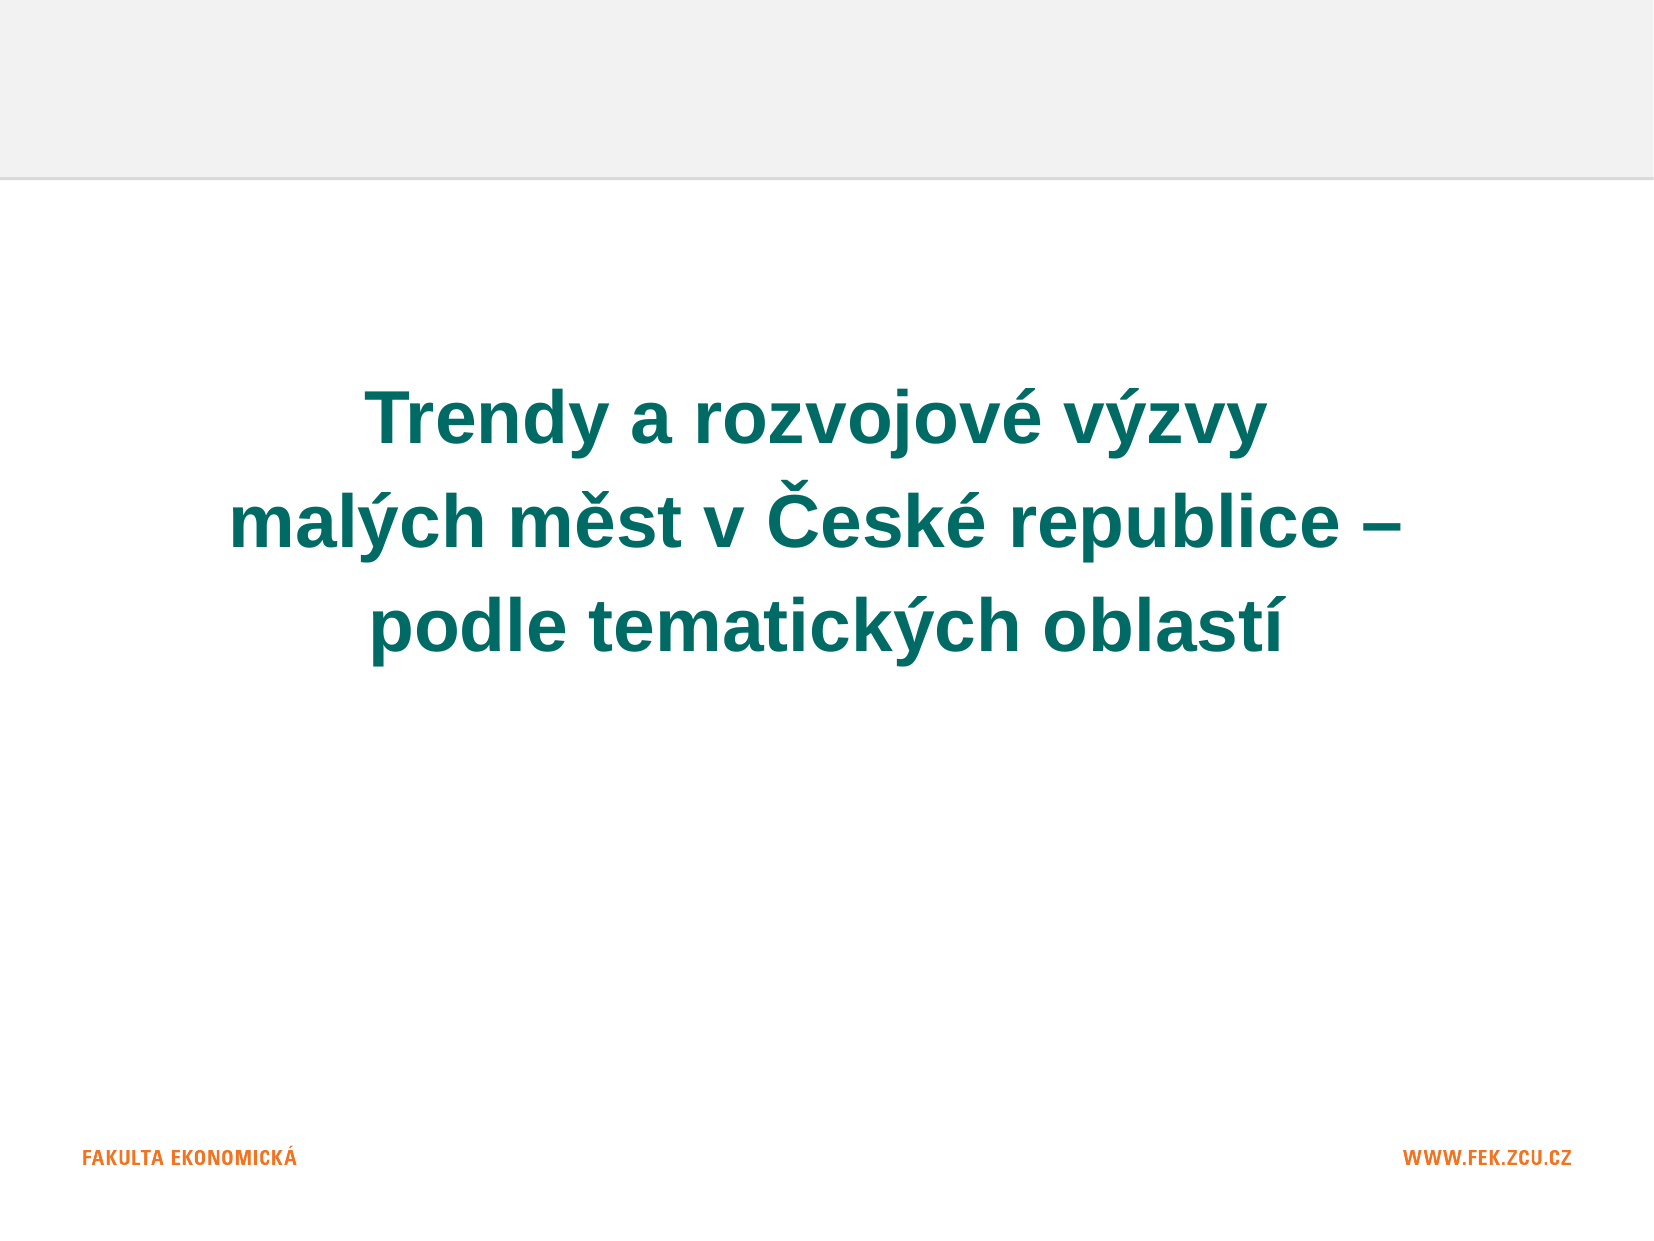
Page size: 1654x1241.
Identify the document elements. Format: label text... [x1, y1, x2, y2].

list Trendy a rozvojové výzvy malých měst v České republice – podle tematických oblastí [0, 293, 1654, 1093]
picture [70, 1128, 567, 1187]
picture [1086, 1128, 1583, 1187]
title [0, 0, 1654, 293]
